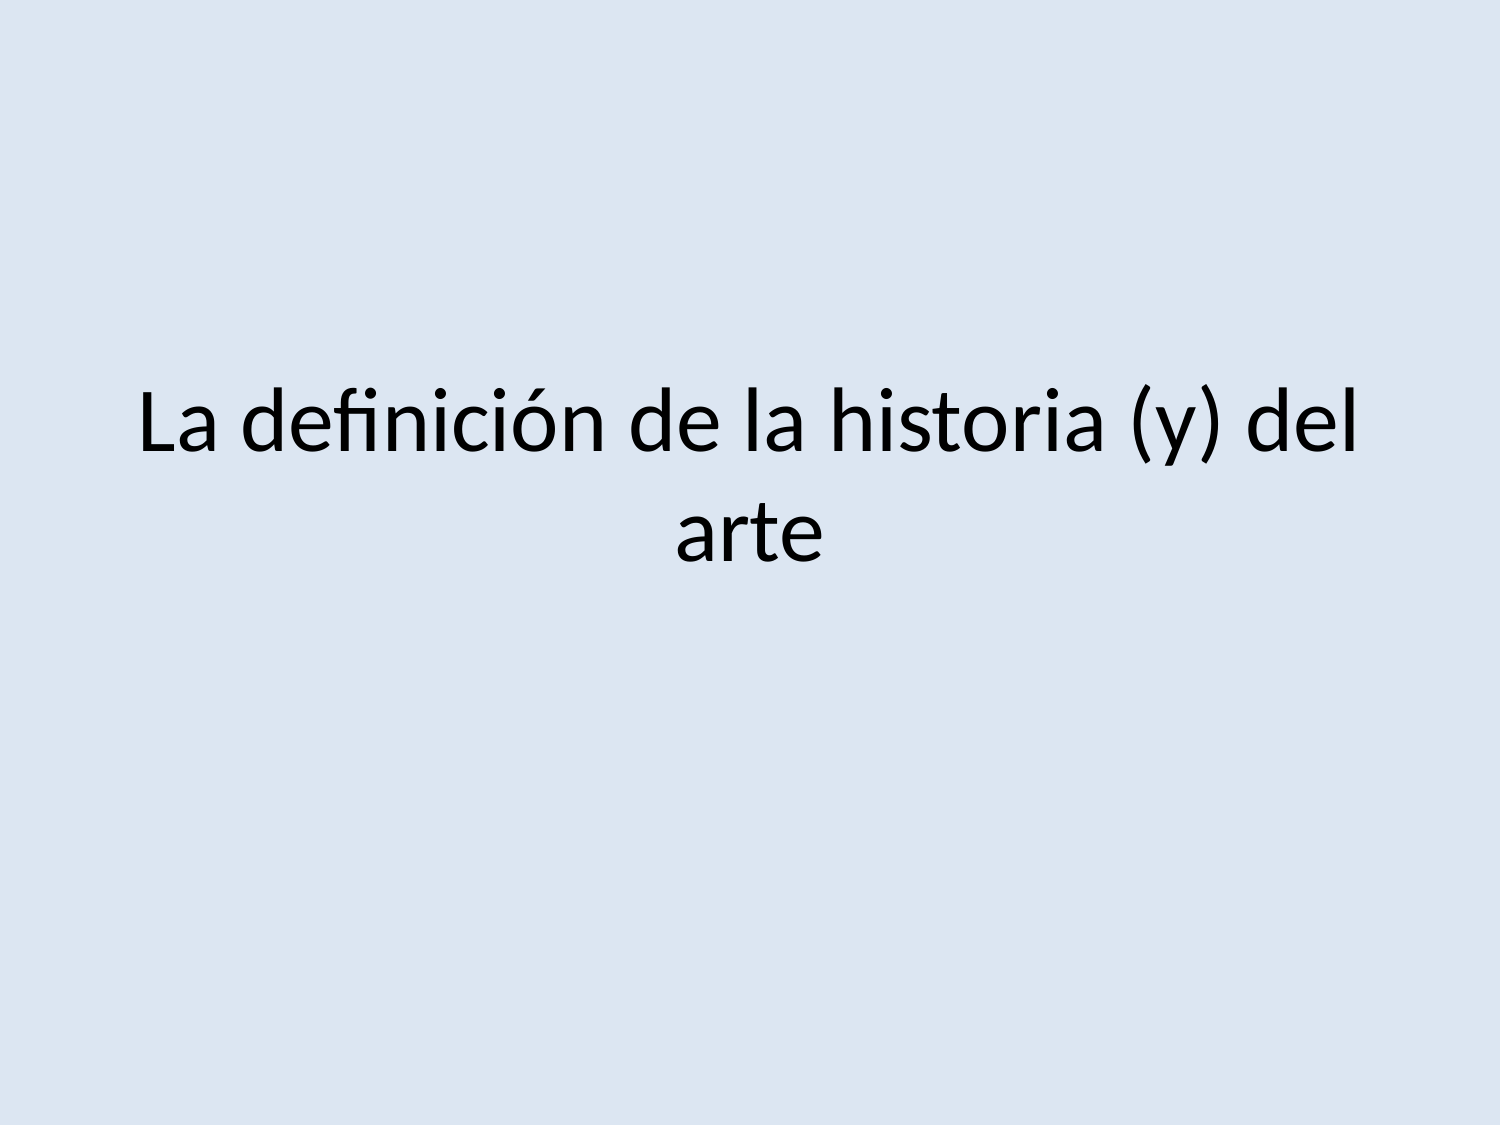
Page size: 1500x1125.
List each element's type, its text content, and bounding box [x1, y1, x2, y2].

title La definición de la historia (y) del arte [112, 349, 1388, 591]
